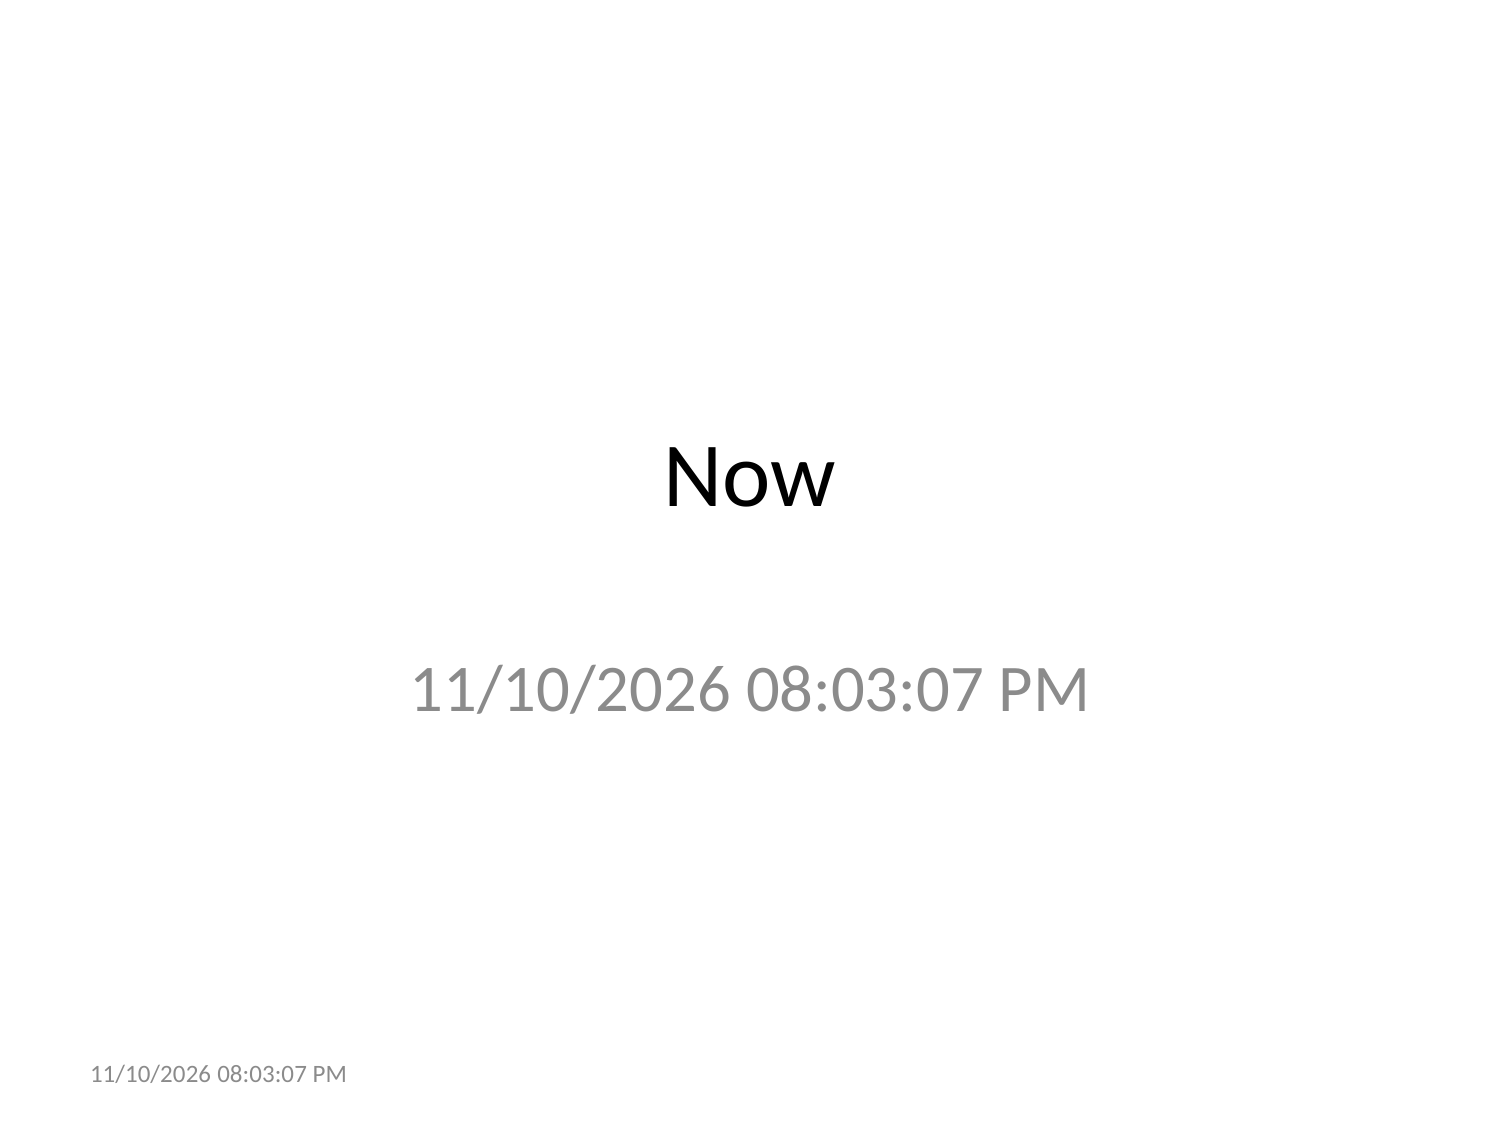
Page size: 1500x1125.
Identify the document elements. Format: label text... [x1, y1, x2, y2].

subtitle 2011-12-19 10:20:04 AM [225, 637, 1275, 925]
title Now [112, 349, 1388, 591]
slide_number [75, 1042, 425, 1103]
